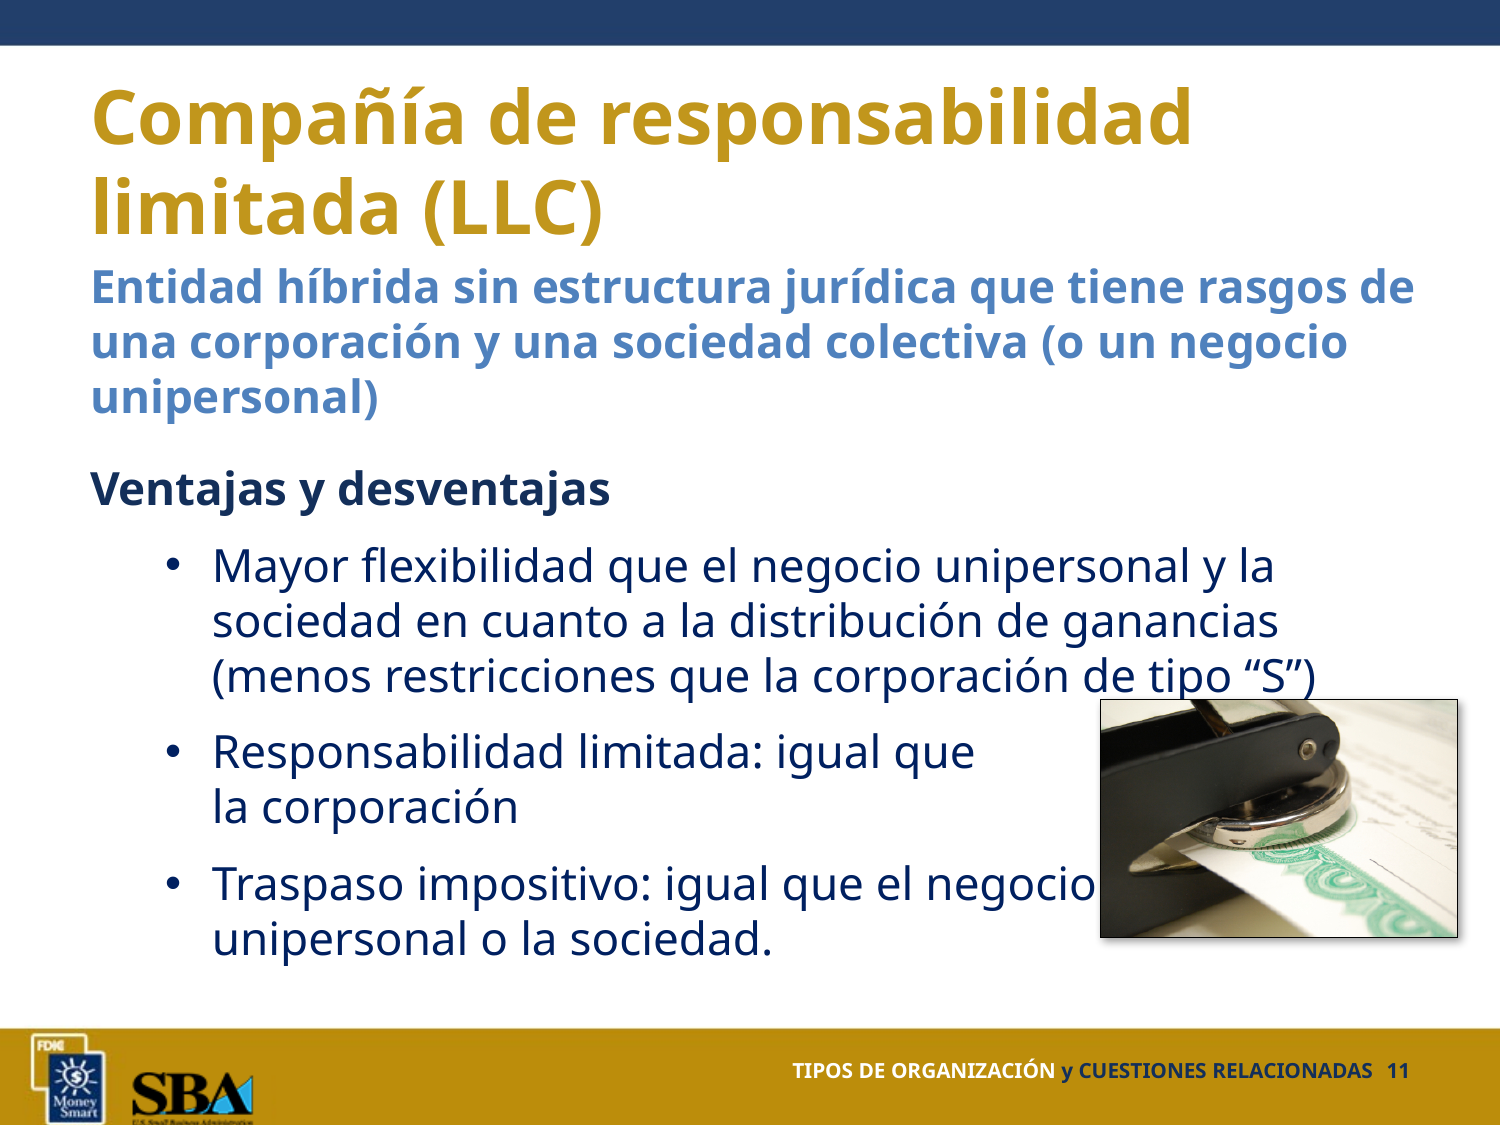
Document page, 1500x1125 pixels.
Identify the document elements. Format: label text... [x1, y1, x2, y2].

picture [0, 0, 1500, 1125]
title Compañía de responsabilidad limitada (LLC) [74, 62, 1426, 163]
list Entidad híbrida sin estructura jurídica que tiene rasgos de una corporación y una sociedad colectiva (o un negocio unipersonal) Ventajas y desventajas Mayor flexibilidad que el negocio unipersonal y la sociedad en cuanto a la distribución de ganancias (menos restricciones que la corporación de tipo “S”) Responsabilidad limitada: igual que la corporación Traspaso impositivo: igual que el negocio unipersonal o la sociedad. [74, 249, 1451, 1125]
